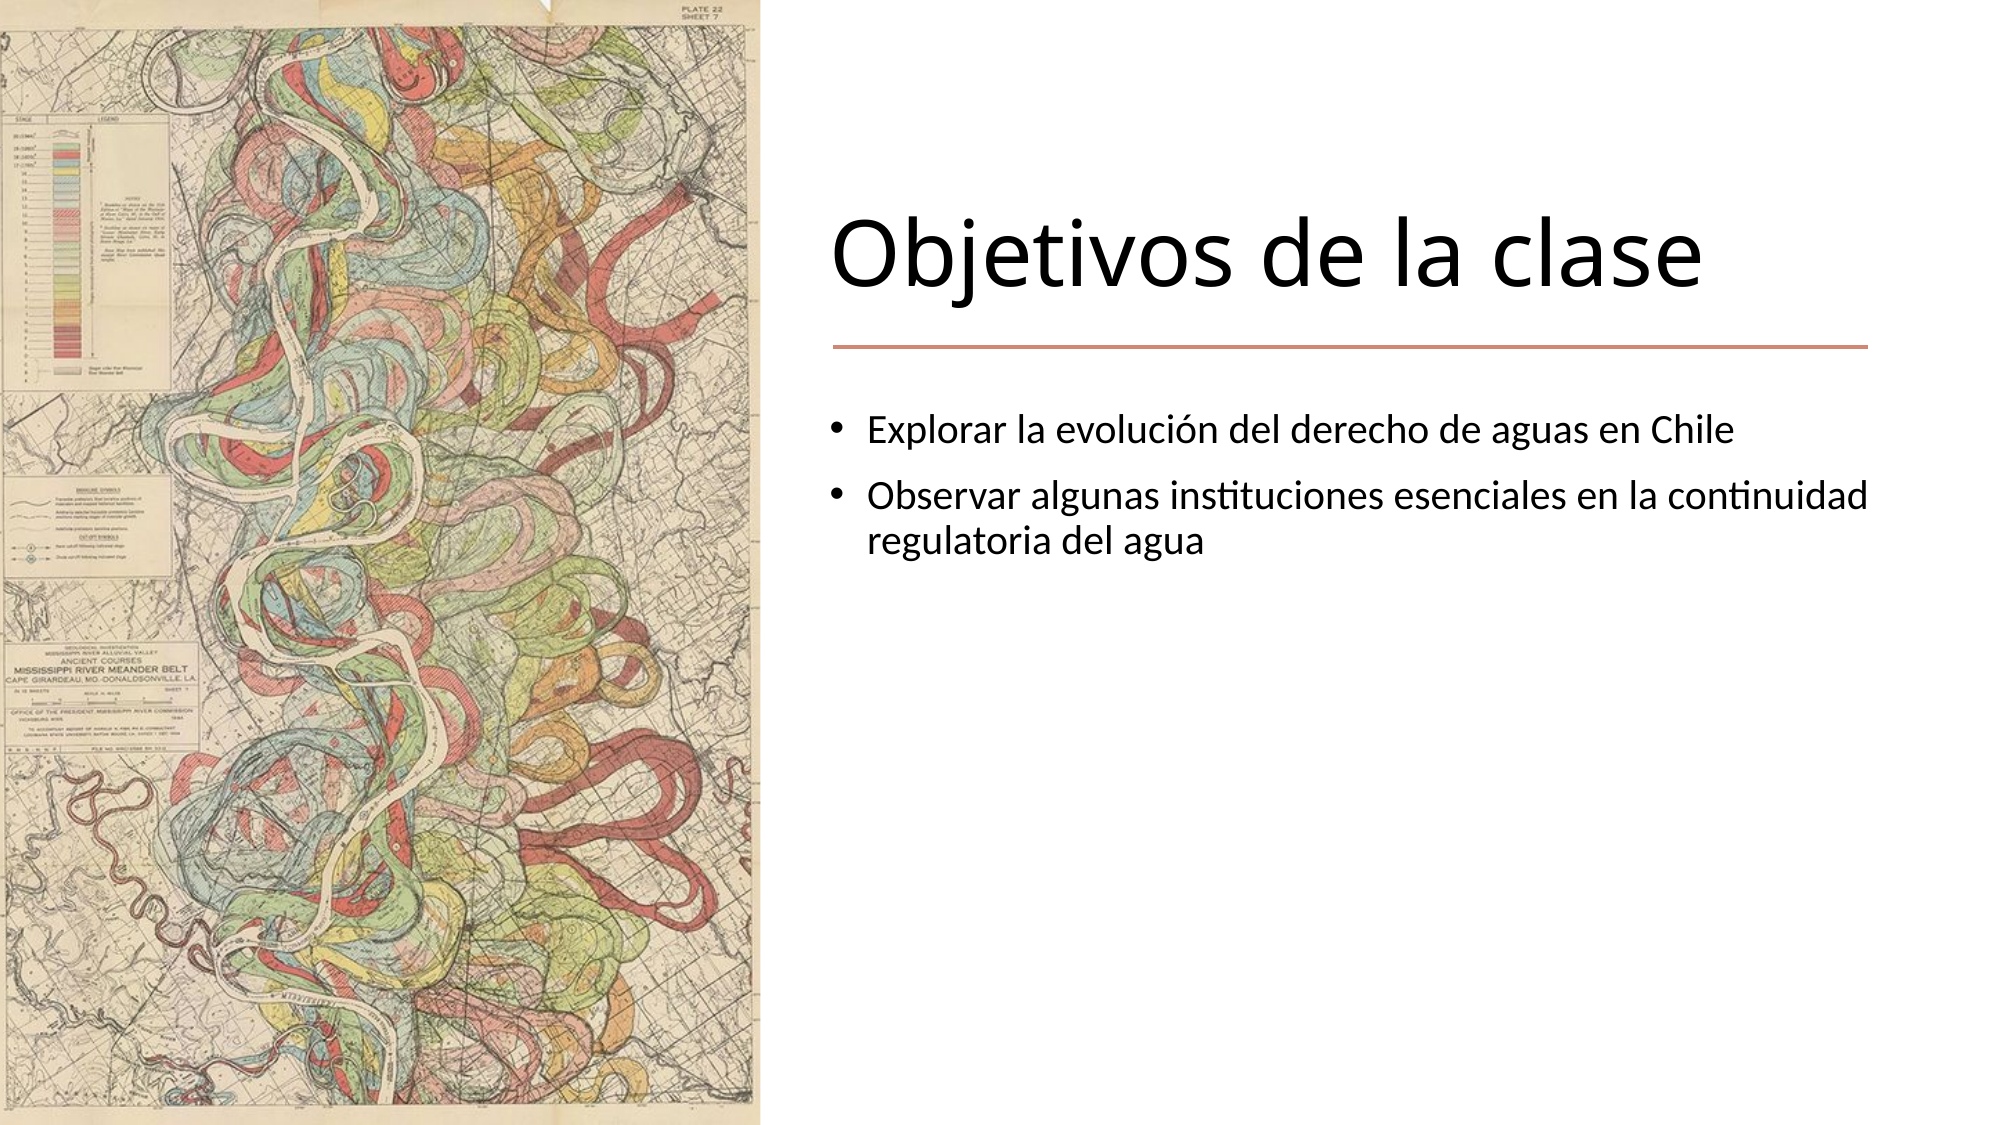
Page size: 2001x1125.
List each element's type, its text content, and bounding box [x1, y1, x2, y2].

picture [0, 0, 761, 1125]
title Objetivos de la clase [814, 103, 1895, 315]
list Explorar la evolución del derecho de aguas en Chile Observar algunas instituciones esenciales en la continuidad regulatoria del agua [814, 399, 1895, 1021]
